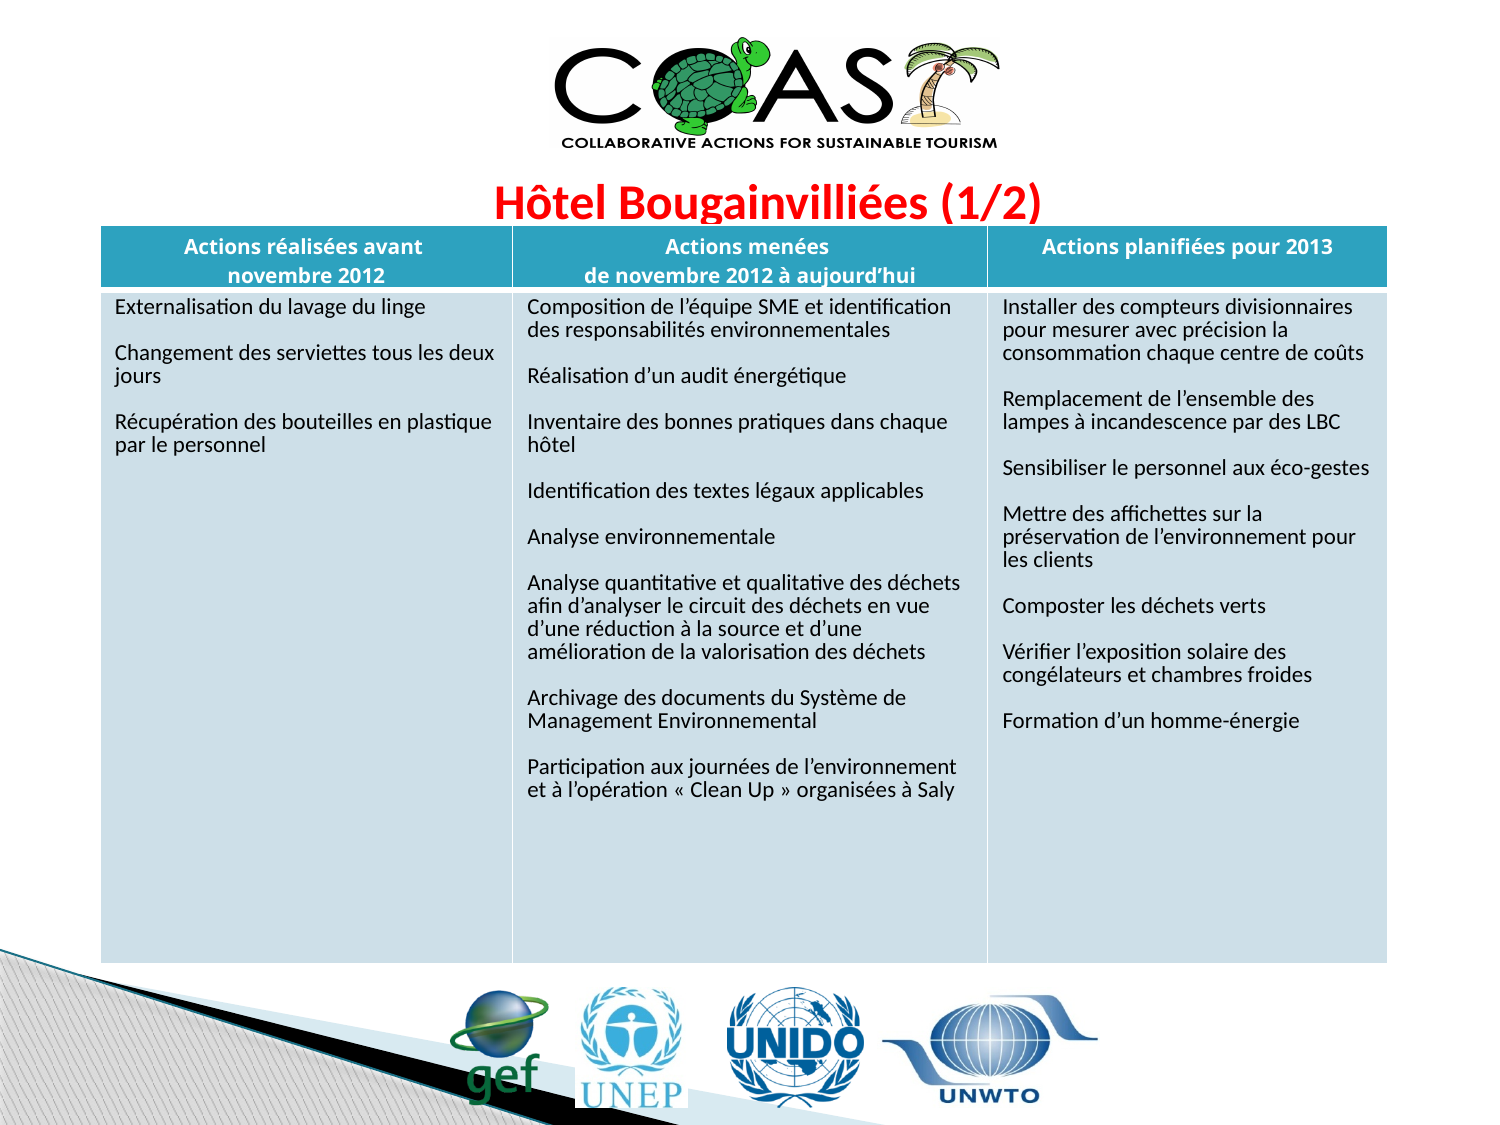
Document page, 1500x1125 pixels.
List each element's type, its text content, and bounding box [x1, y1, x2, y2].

table_header Actions menées de novembre 2012 à aujourd’hui [513, 226, 987, 287]
table_header Actions réalisées avant novembre 2012 [101, 226, 512, 287]
picture [549, 37, 1000, 148]
table_cell Installer des compteurs divisionnaires pour mesurer avec précision la consommation chaque centre de coûts Remplacement de l’ensemble des lampes à incandescence par des LBC Sensibiliser le personnel aux éco-gestes Mettre des affichettes sur la préservation de l’environnement pour les clients Composter les déchets verts Vérifier l’exposition solaire des congélateurs et chambres froides Formation d’un homme-énergie [988, 293, 1387, 963]
picture [727, 987, 864, 1108]
table_cell Composition de l’équipe SME et identification des responsabilités environnementales Réalisation d’un audit énergétique Inventaire des bonnes pratiques dans chaque hôtel Identification des textes légaux applicables Analyse environnementale Analyse quantitative et qualitative des déchets afin d’analyser le circuit des déchets en vue d’une réduction à la source et d’une amélioration de la valorisation des déchets Archivage des documents du Système de Management Environnemental Participation aux journées de l’environnement et à l’opération « Clean Up » organisées à Saly [513, 293, 987, 963]
table_cell Externalisation du lavage du linge Changement des serviettes tous les deux jours Récupération des bouteilles en plastique par le personnel [101, 293, 512, 963]
text_box Hôtel Bougainvilliées (1/2) [87, 162, 1450, 238]
table_header Actions planifiées pour 2013 [988, 226, 1387, 287]
picture [447, 987, 551, 1108]
picture [877, 987, 1100, 1108]
picture [575, 987, 688, 1108]
